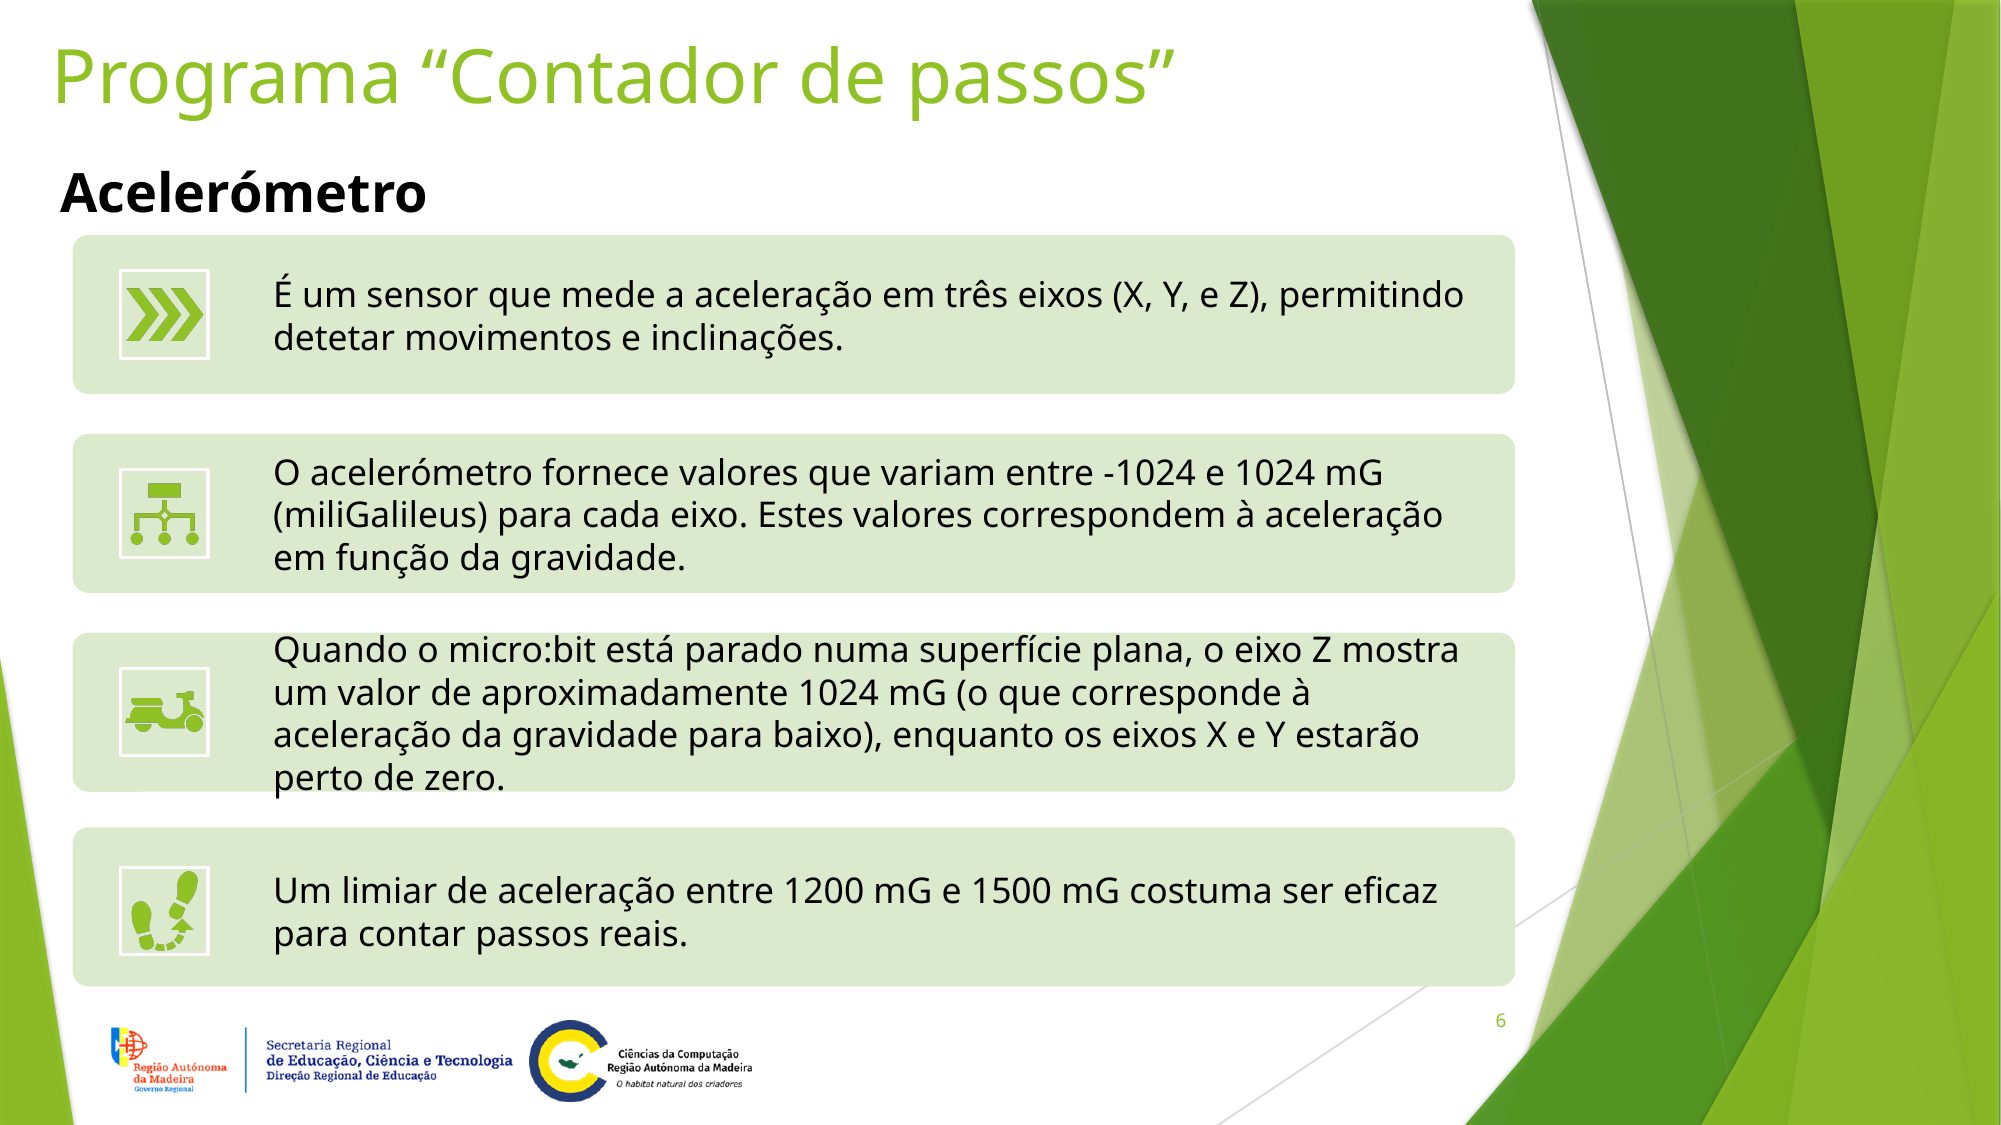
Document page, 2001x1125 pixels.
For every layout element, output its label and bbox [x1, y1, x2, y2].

text_box [0, 0, 2000, 1125]
picture [104, 1020, 753, 1103]
text_box [71, 234, 1516, 992]
